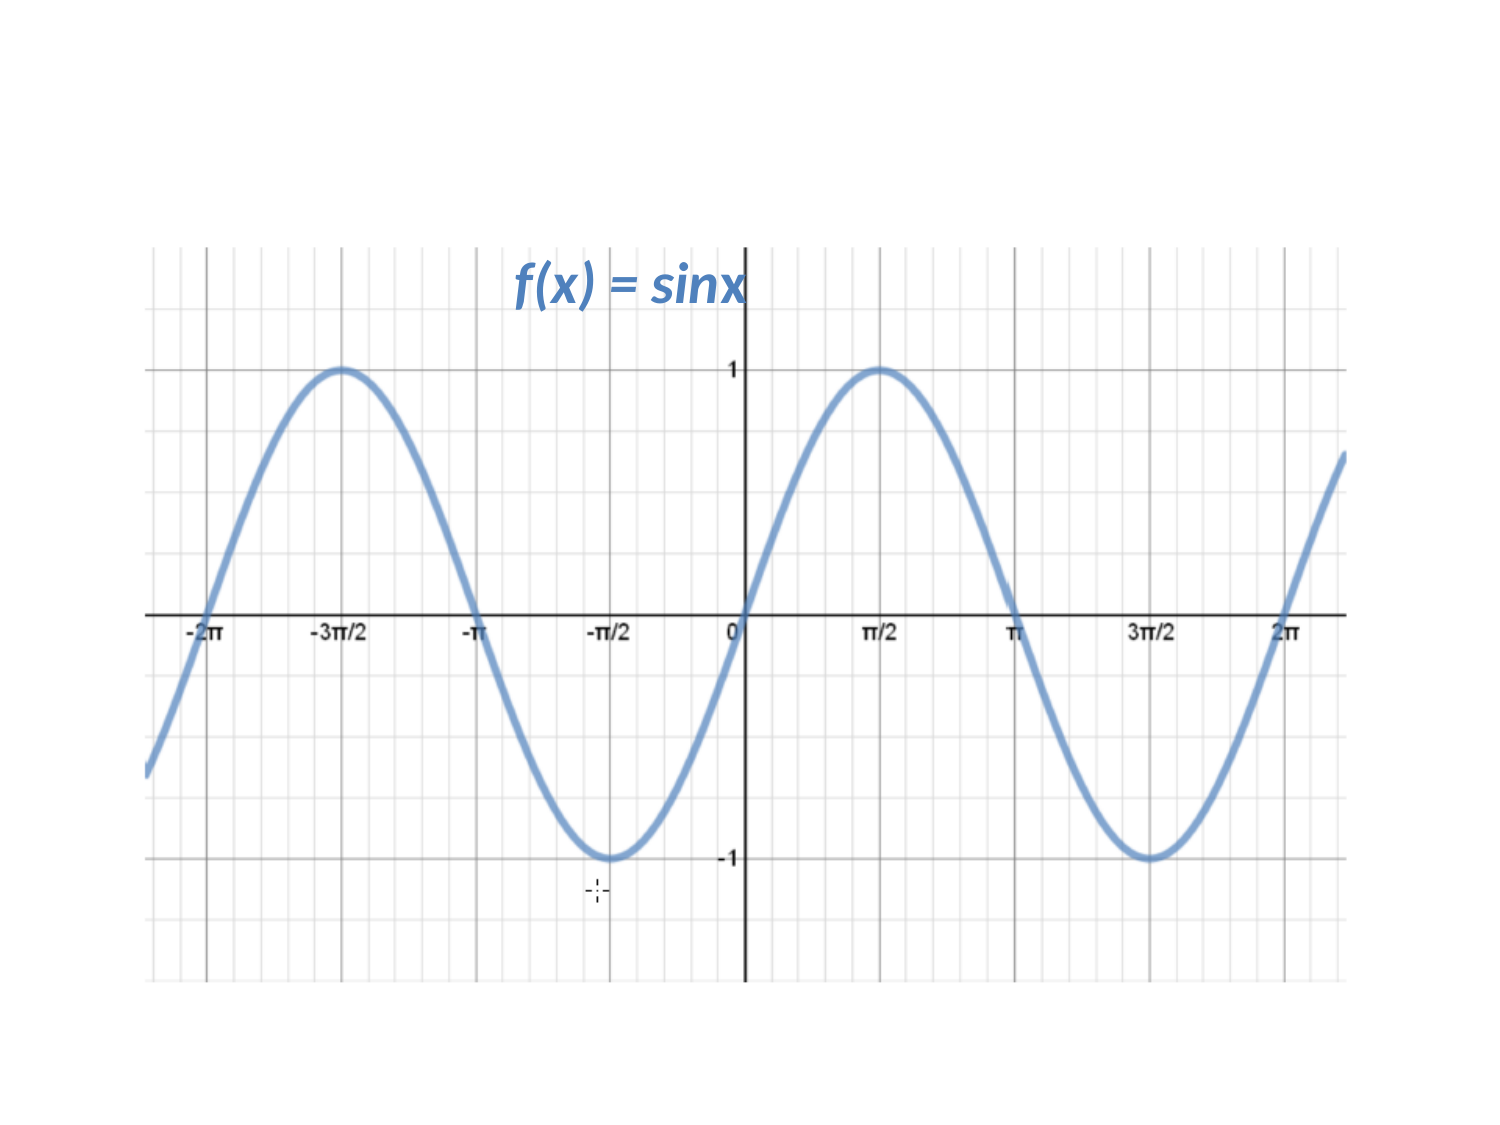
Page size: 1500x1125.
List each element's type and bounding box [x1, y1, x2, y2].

picture [137, 237, 1351, 988]
